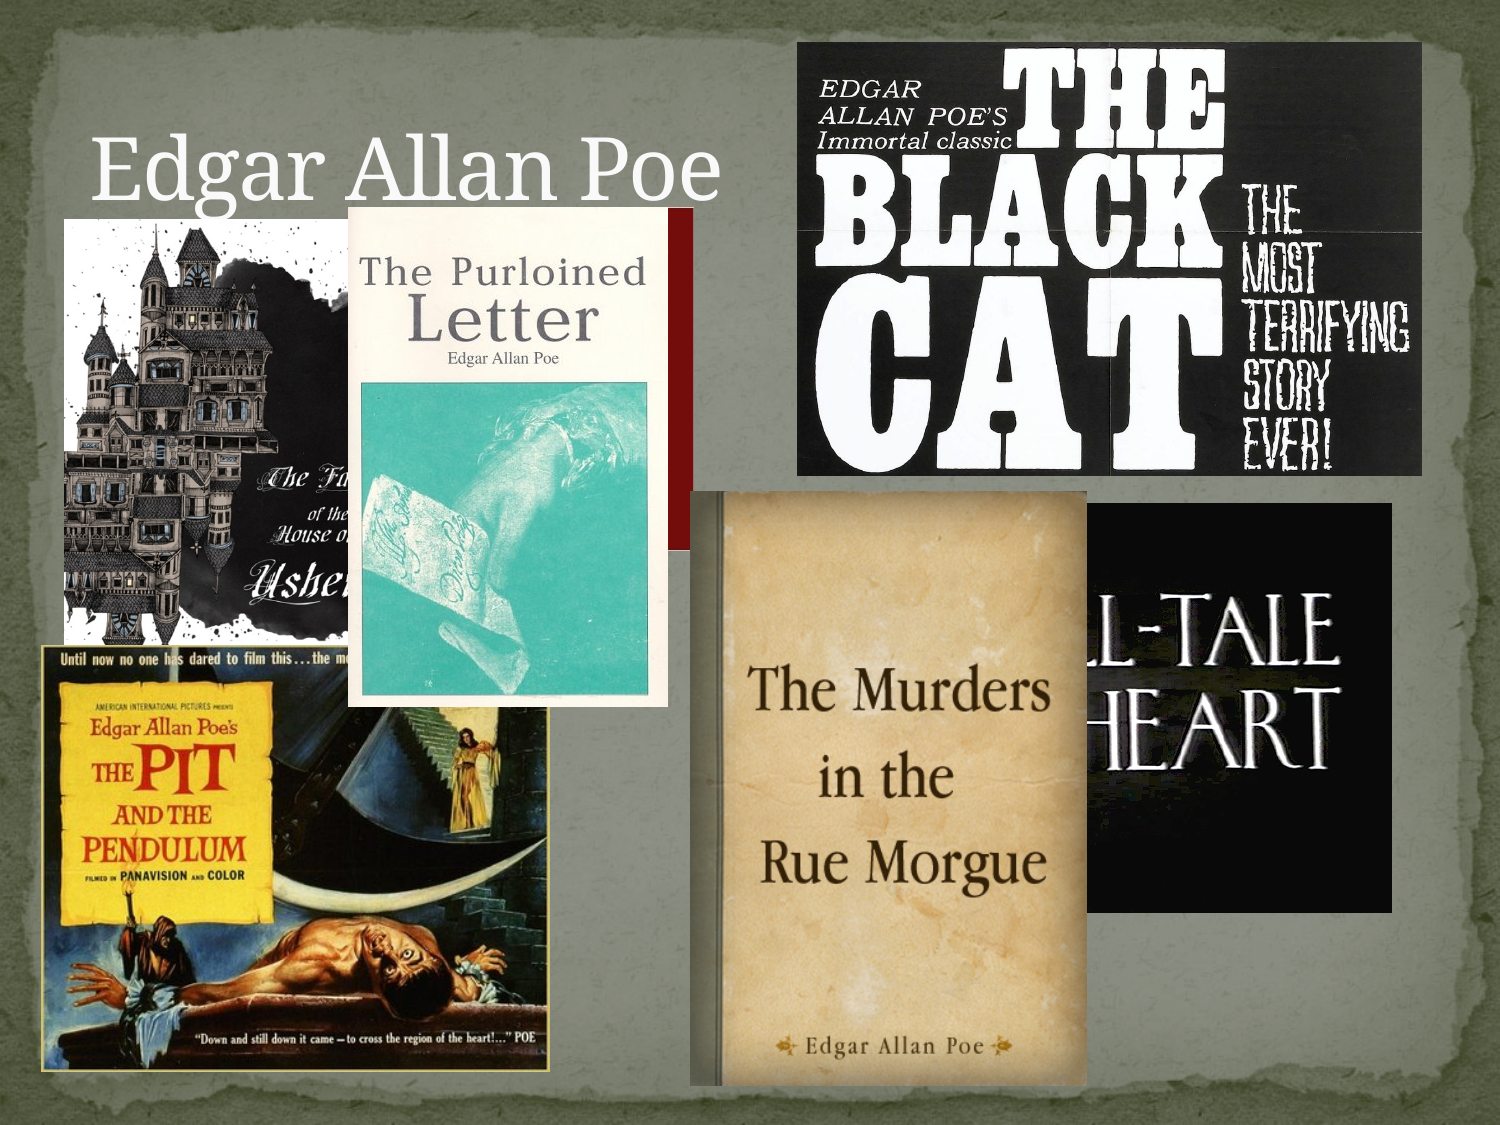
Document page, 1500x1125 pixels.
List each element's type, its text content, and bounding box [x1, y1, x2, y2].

picture [797, 42, 1422, 476]
picture [41, 207, 1392, 1086]
title Edgar Allan Poe [74, 24, 1425, 225]
